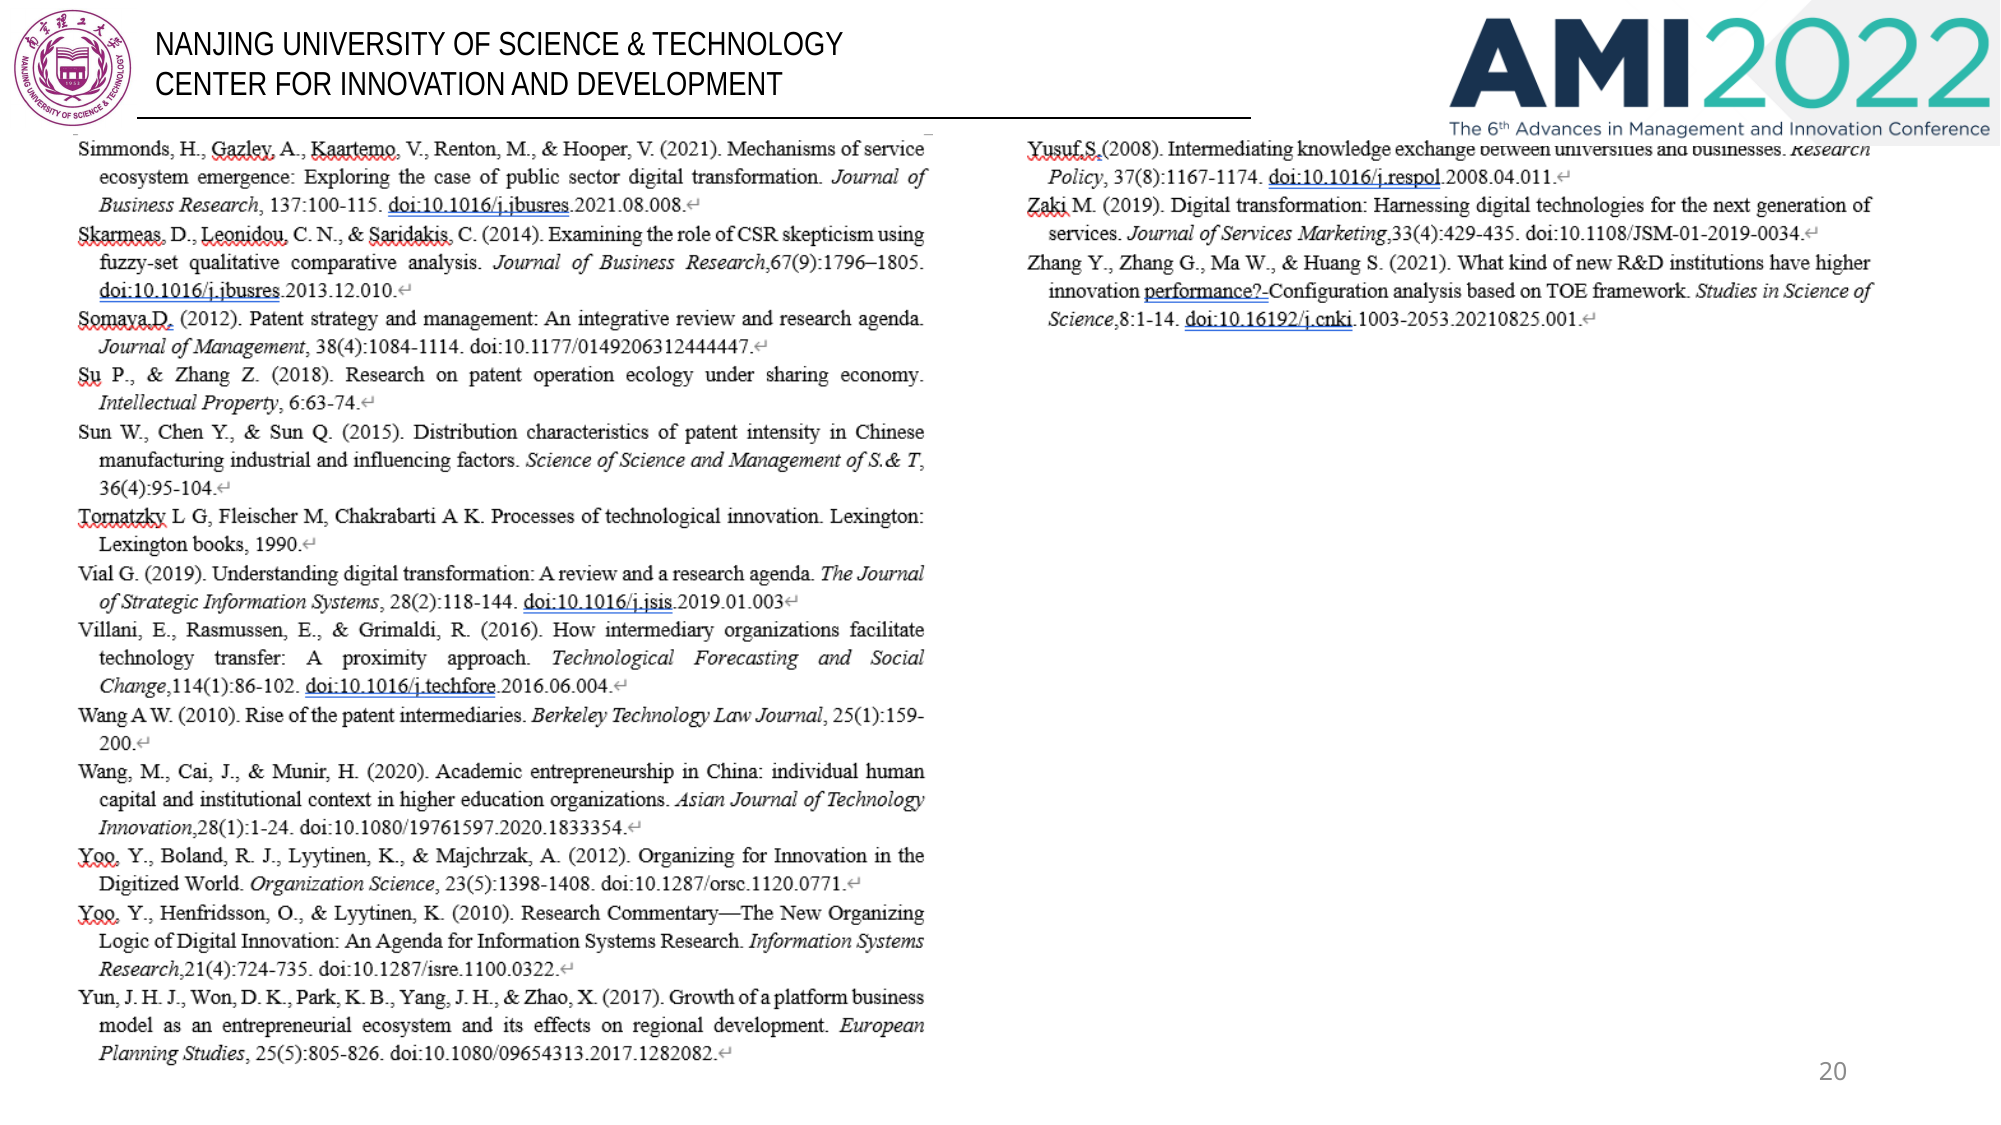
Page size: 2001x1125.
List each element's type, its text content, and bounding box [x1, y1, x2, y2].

picture [73, 134, 933, 1073]
picture [1021, 0, 2000, 335]
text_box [10, 8, 1252, 128]
slide_number 20 [1412, 1042, 1863, 1103]
